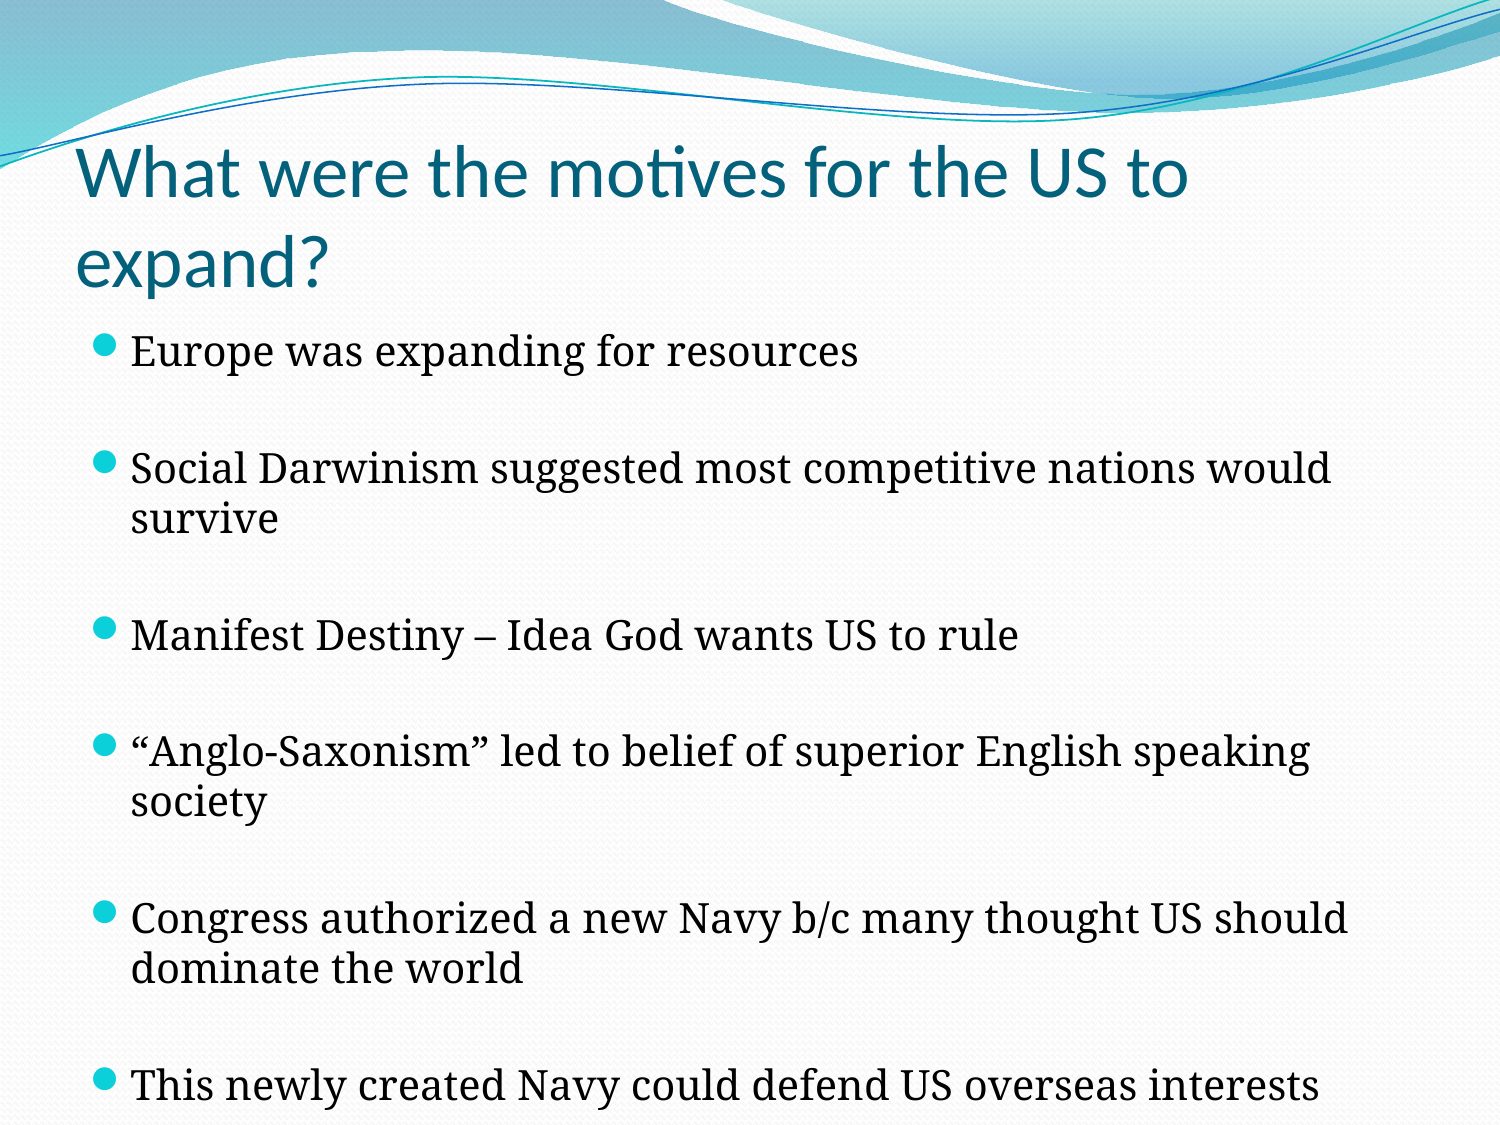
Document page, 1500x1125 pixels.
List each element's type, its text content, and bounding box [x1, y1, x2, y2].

list Europe was expanding for resources Social Darwinism suggested most competitive nations would survive Manifest Destiny – Idea God wants US to rule “Anglo-Saxonism” led to belief of superior English speaking society Congress authorized a new Navy b/c many thought US should dominate the world This newly created Navy could defend US overseas interests [75, 317, 1425, 1125]
title What were the motives for the US to expand? [75, 115, 1425, 303]
